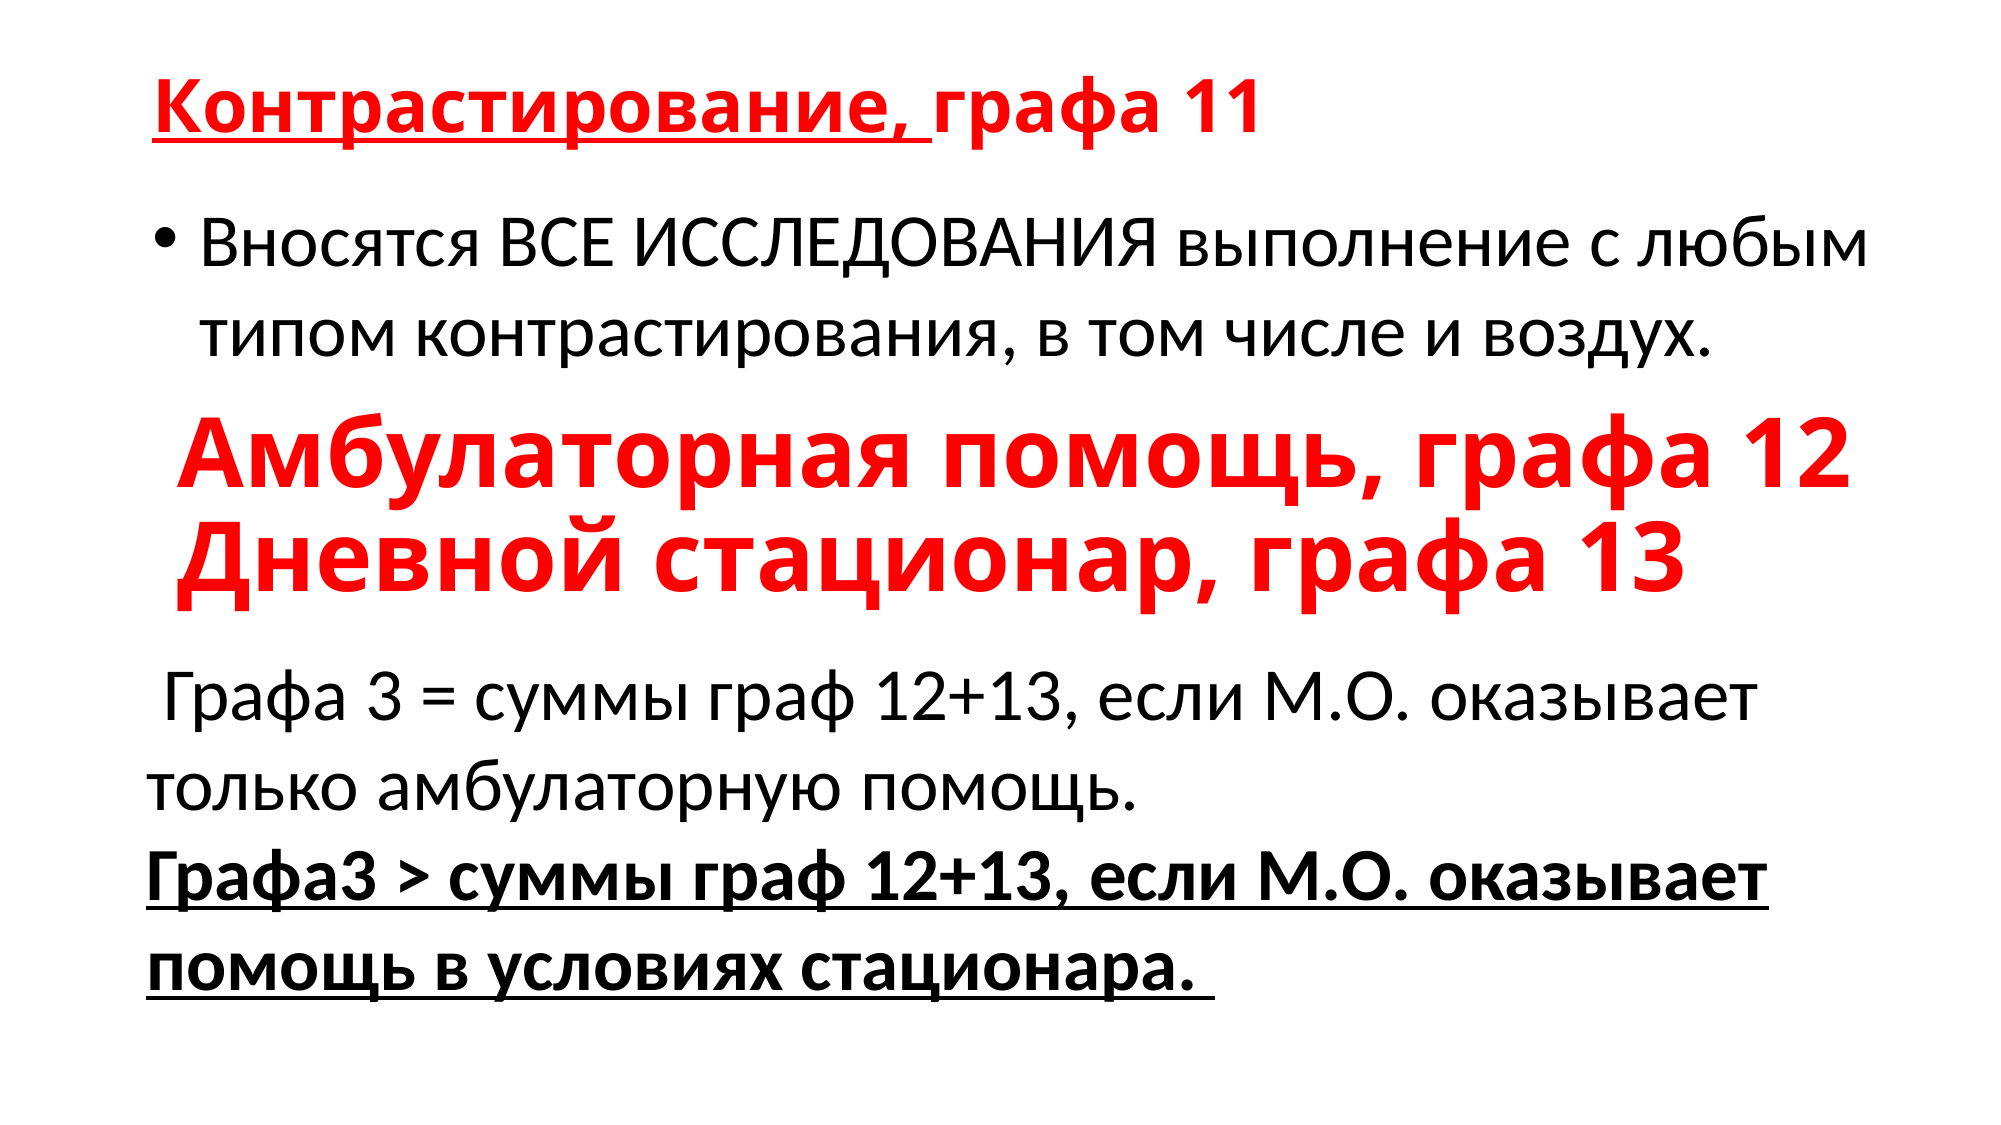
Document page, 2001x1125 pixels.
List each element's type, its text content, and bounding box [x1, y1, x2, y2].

text_box Вносятся ВСЕ ИССЛЕДОВАНИЯ выполнение с любым типом контрастирования, в том числе и воздух. [137, 183, 2000, 379]
text_box Амбулаторная помощь, графа 12 Дневной стационар, графа 13 [162, 380, 1888, 638]
text_box Графа 3 = суммы граф 12+13, если М.О. оказывает только амбулаторную помощь. Графа3 > суммы граф 12+13, если М.О. оказывает помощь в условиях стационара. [131, 638, 2000, 1013]
title Контрастирование, графа 11 [137, 59, 1863, 183]
